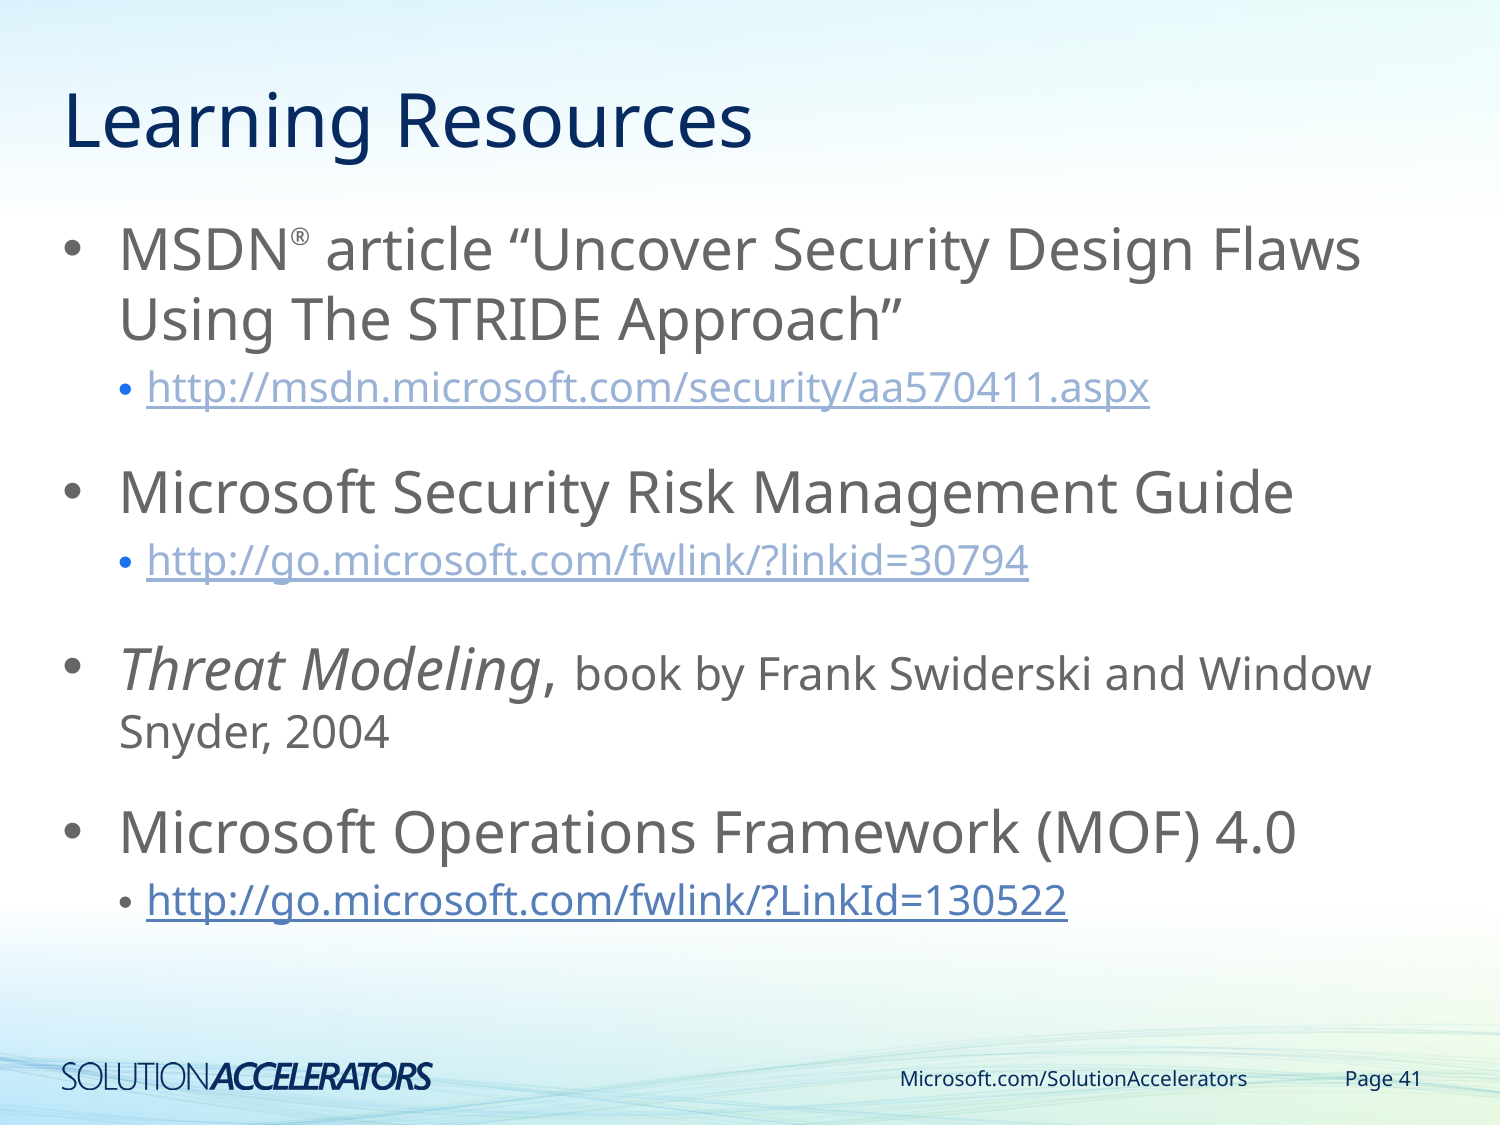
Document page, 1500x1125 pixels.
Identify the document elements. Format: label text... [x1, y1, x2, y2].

slide_number Page 41 [1287, 1050, 1438, 1110]
title Learning Resources [62, 37, 1438, 163]
picture [0, 0, 1500, 1125]
list MSDN® article “Uncover Security Design Flaws Using The STRIDE Approach” http://msdn.microsoft.com/security/aa570411.aspx Microsoft Security Risk Management Guide http://go.microsoft.com/fwlink/?linkid=30794 Threat Modeling, book by Frank Swiderski and Window Snyder, 2004 Microsoft Operations Framework (MOF) 4.0 http://go.microsoft.com/fwlink/?LinkId=130522 [62, 212, 1438, 1018]
footer Microsoft.com/SolutionAccelerators [787, 1050, 1263, 1110]
